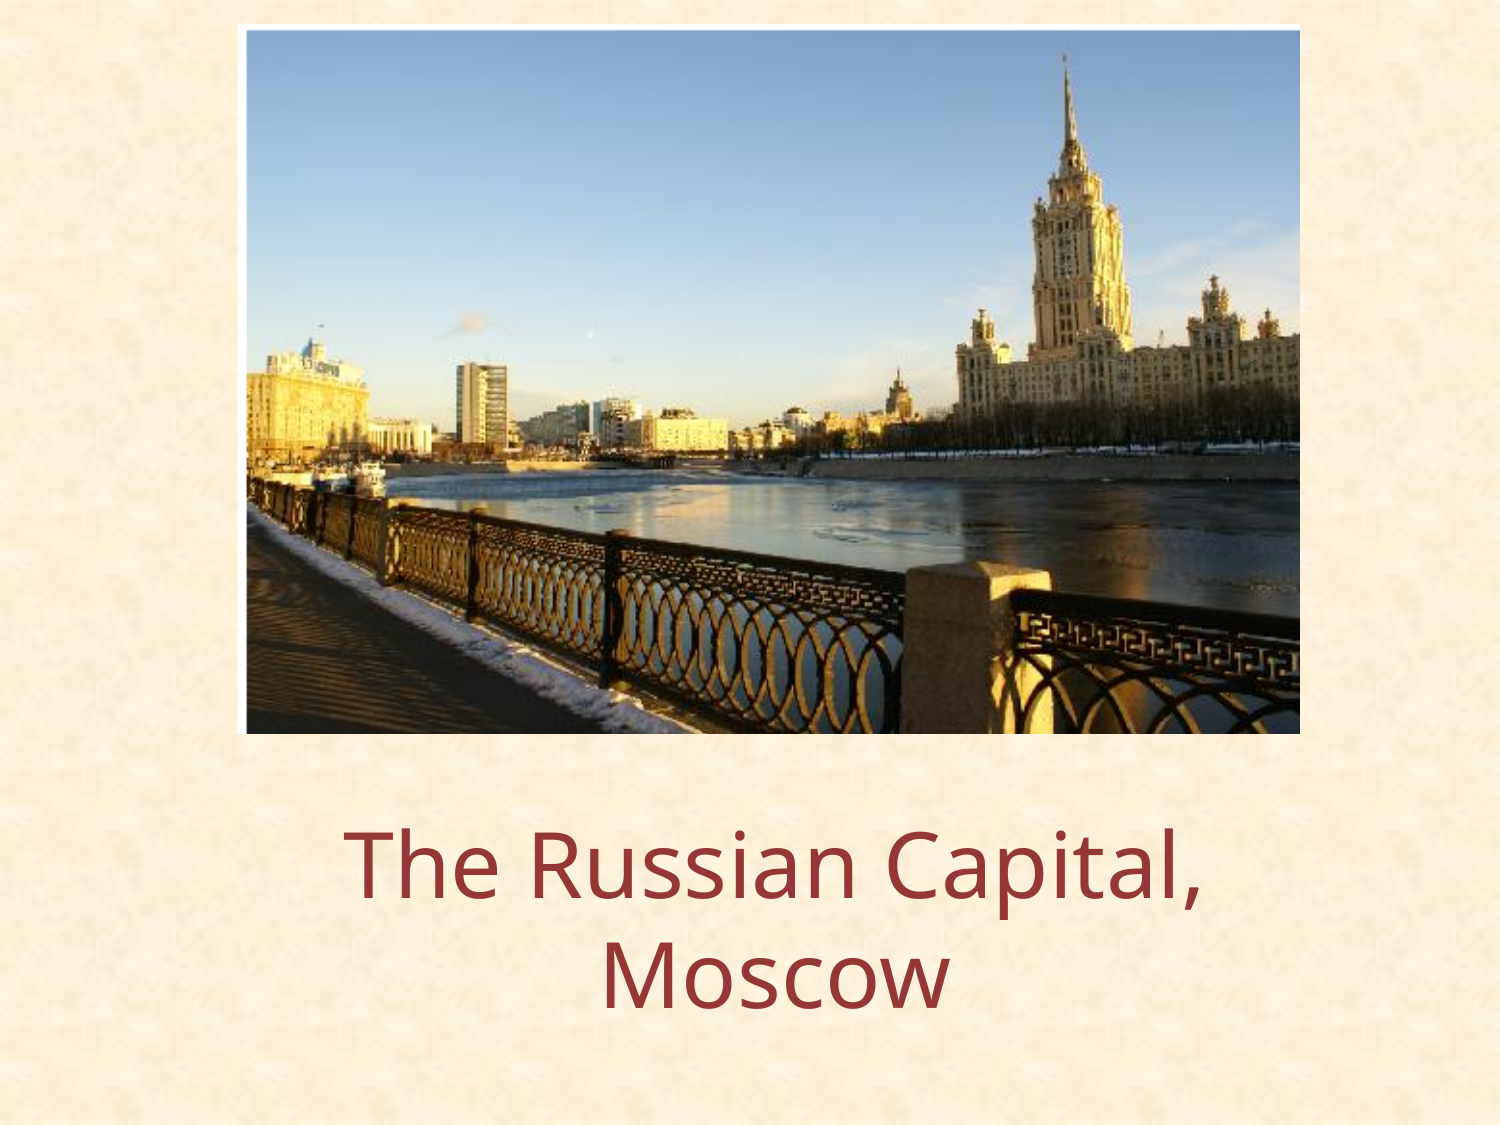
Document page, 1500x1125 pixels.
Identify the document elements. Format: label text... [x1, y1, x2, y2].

text_box The Russian Capital, Moscow [225, 799, 1325, 1035]
picture [0, 0, 1500, 1125]
